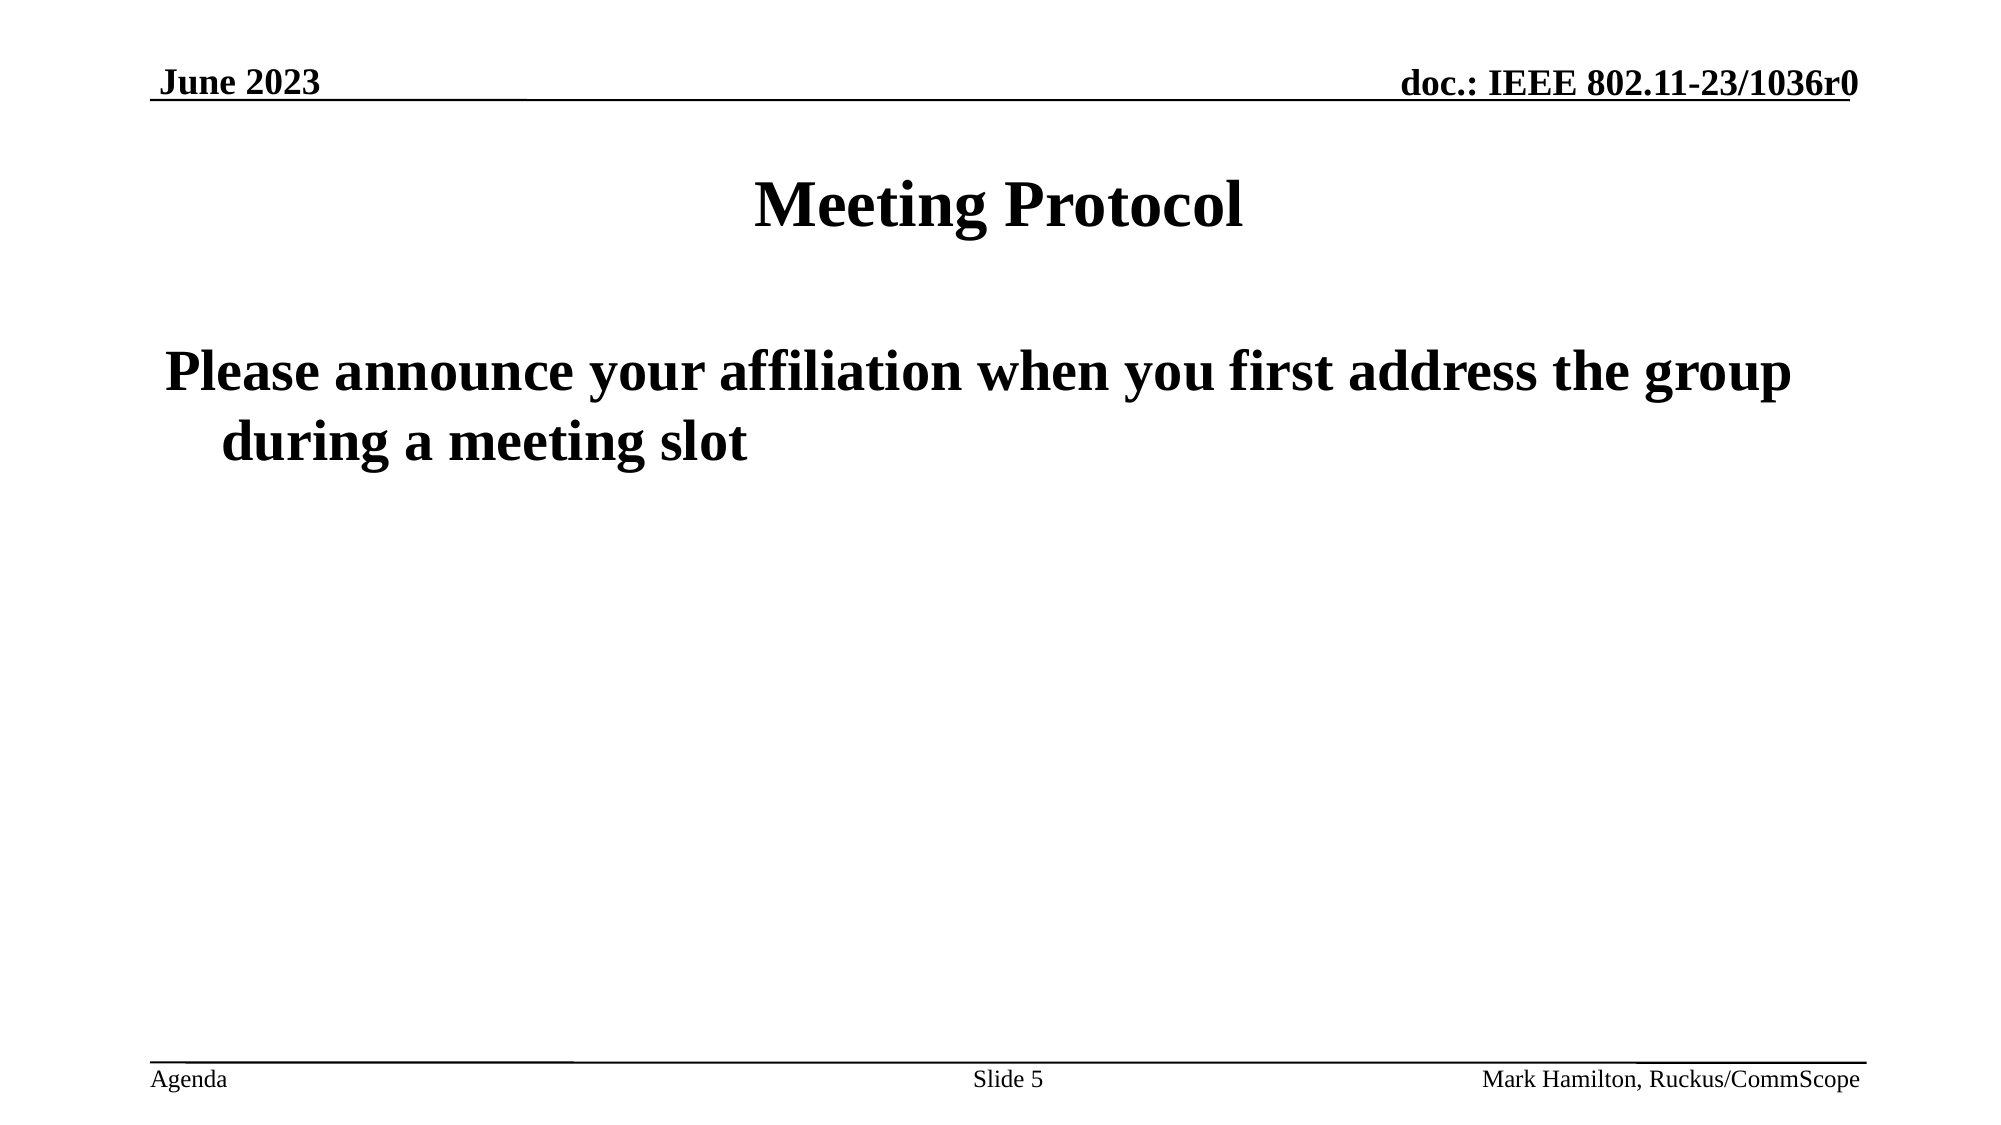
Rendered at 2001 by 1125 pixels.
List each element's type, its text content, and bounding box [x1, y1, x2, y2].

title Meeting Protocol [149, 112, 1850, 288]
slide_number Slide 5 [950, 1061, 1067, 1123]
list Please announce your affiliation when you first address the group during a meeting slot [149, 324, 1850, 1000]
